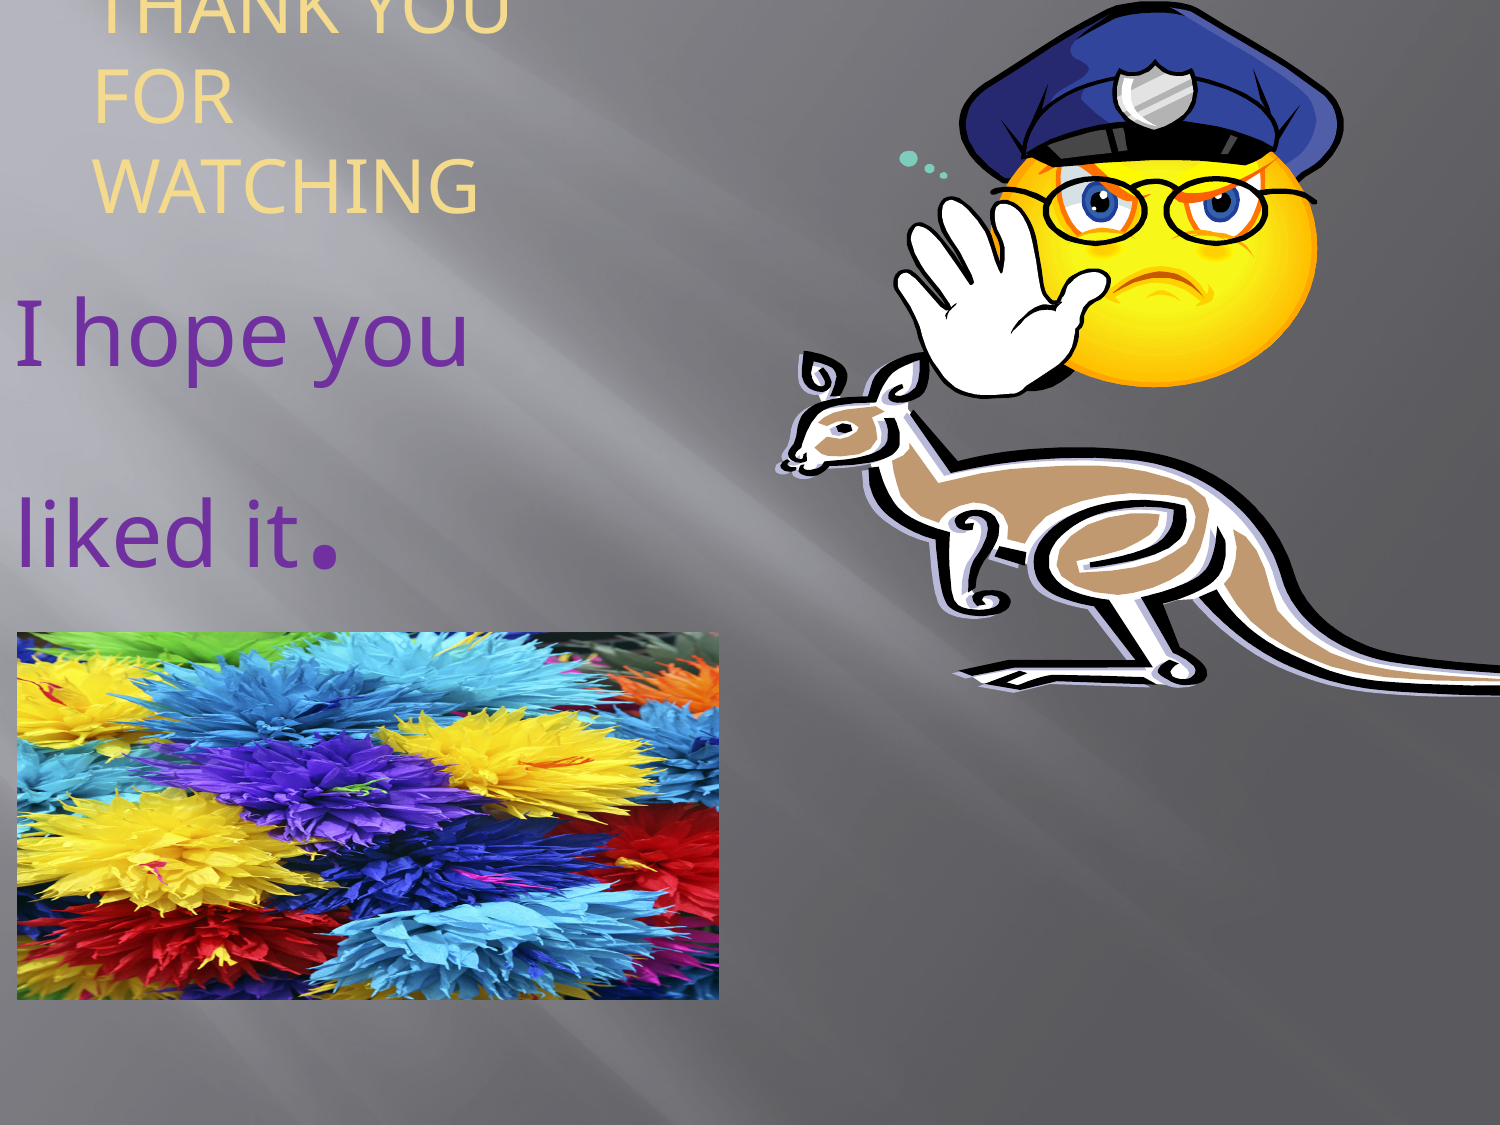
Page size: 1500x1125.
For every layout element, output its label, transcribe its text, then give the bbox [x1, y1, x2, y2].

picture [774, 0, 1500, 701]
list I hope you liked it. [0, 267, 569, 728]
title THANK YOU FOR WATCHING [76, 0, 571, 327]
picture [17, 632, 719, 1000]
